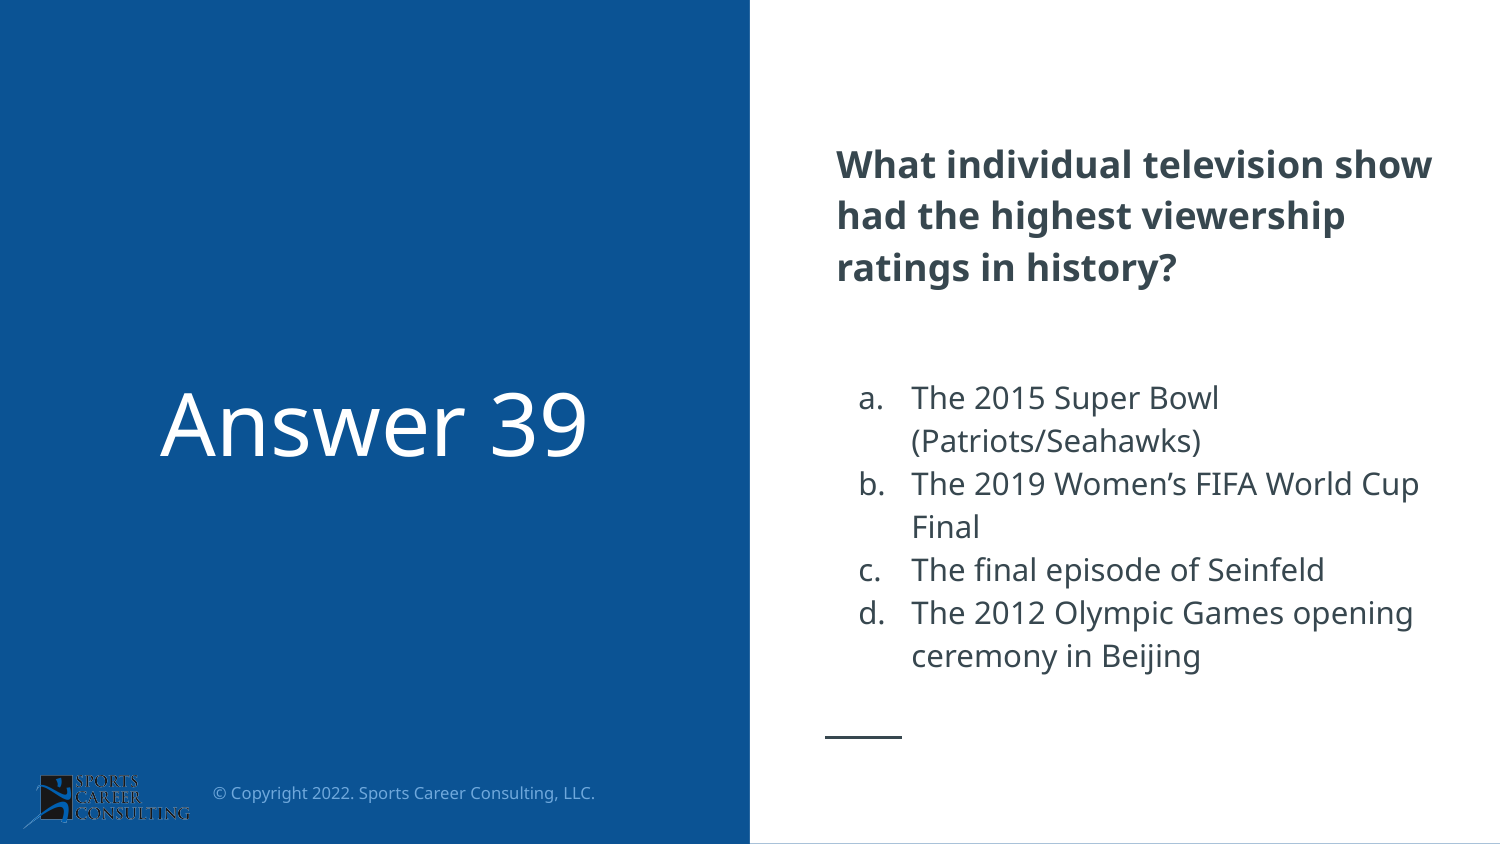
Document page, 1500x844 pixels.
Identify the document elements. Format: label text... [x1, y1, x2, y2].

picture [22, 774, 190, 829]
list What individual television show had the highest viewership ratings in history? The 2015 Super Bowl (Patriots/Seahawks) The 2019 Women’s FIFA World Cup Final The final episode of Seinfeld The 2012 Olympic Games opening ceremony in Beijing [821, 118, 1486, 725]
text_box © Copyright 2022. Sports Career Consulting, LLC. [197, 767, 750, 838]
title Answer 39 [43, 298, 708, 546]
